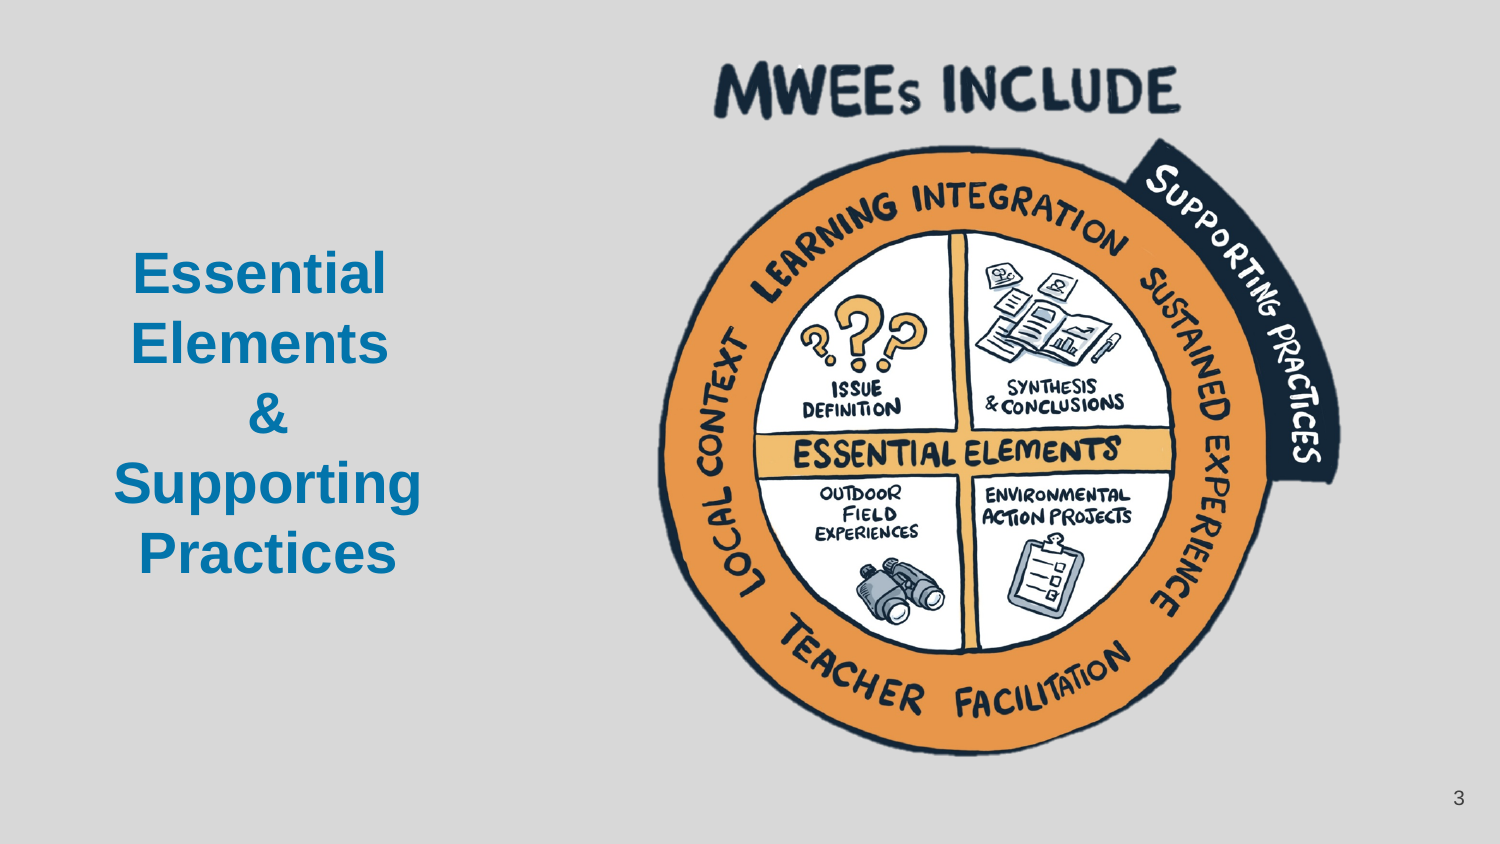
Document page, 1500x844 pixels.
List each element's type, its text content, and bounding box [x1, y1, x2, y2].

title Essential Elements & Supporting Practices [59, 220, 477, 645]
picture [624, 24, 1367, 819]
slide_number ‹#› [1389, 764, 1480, 830]
